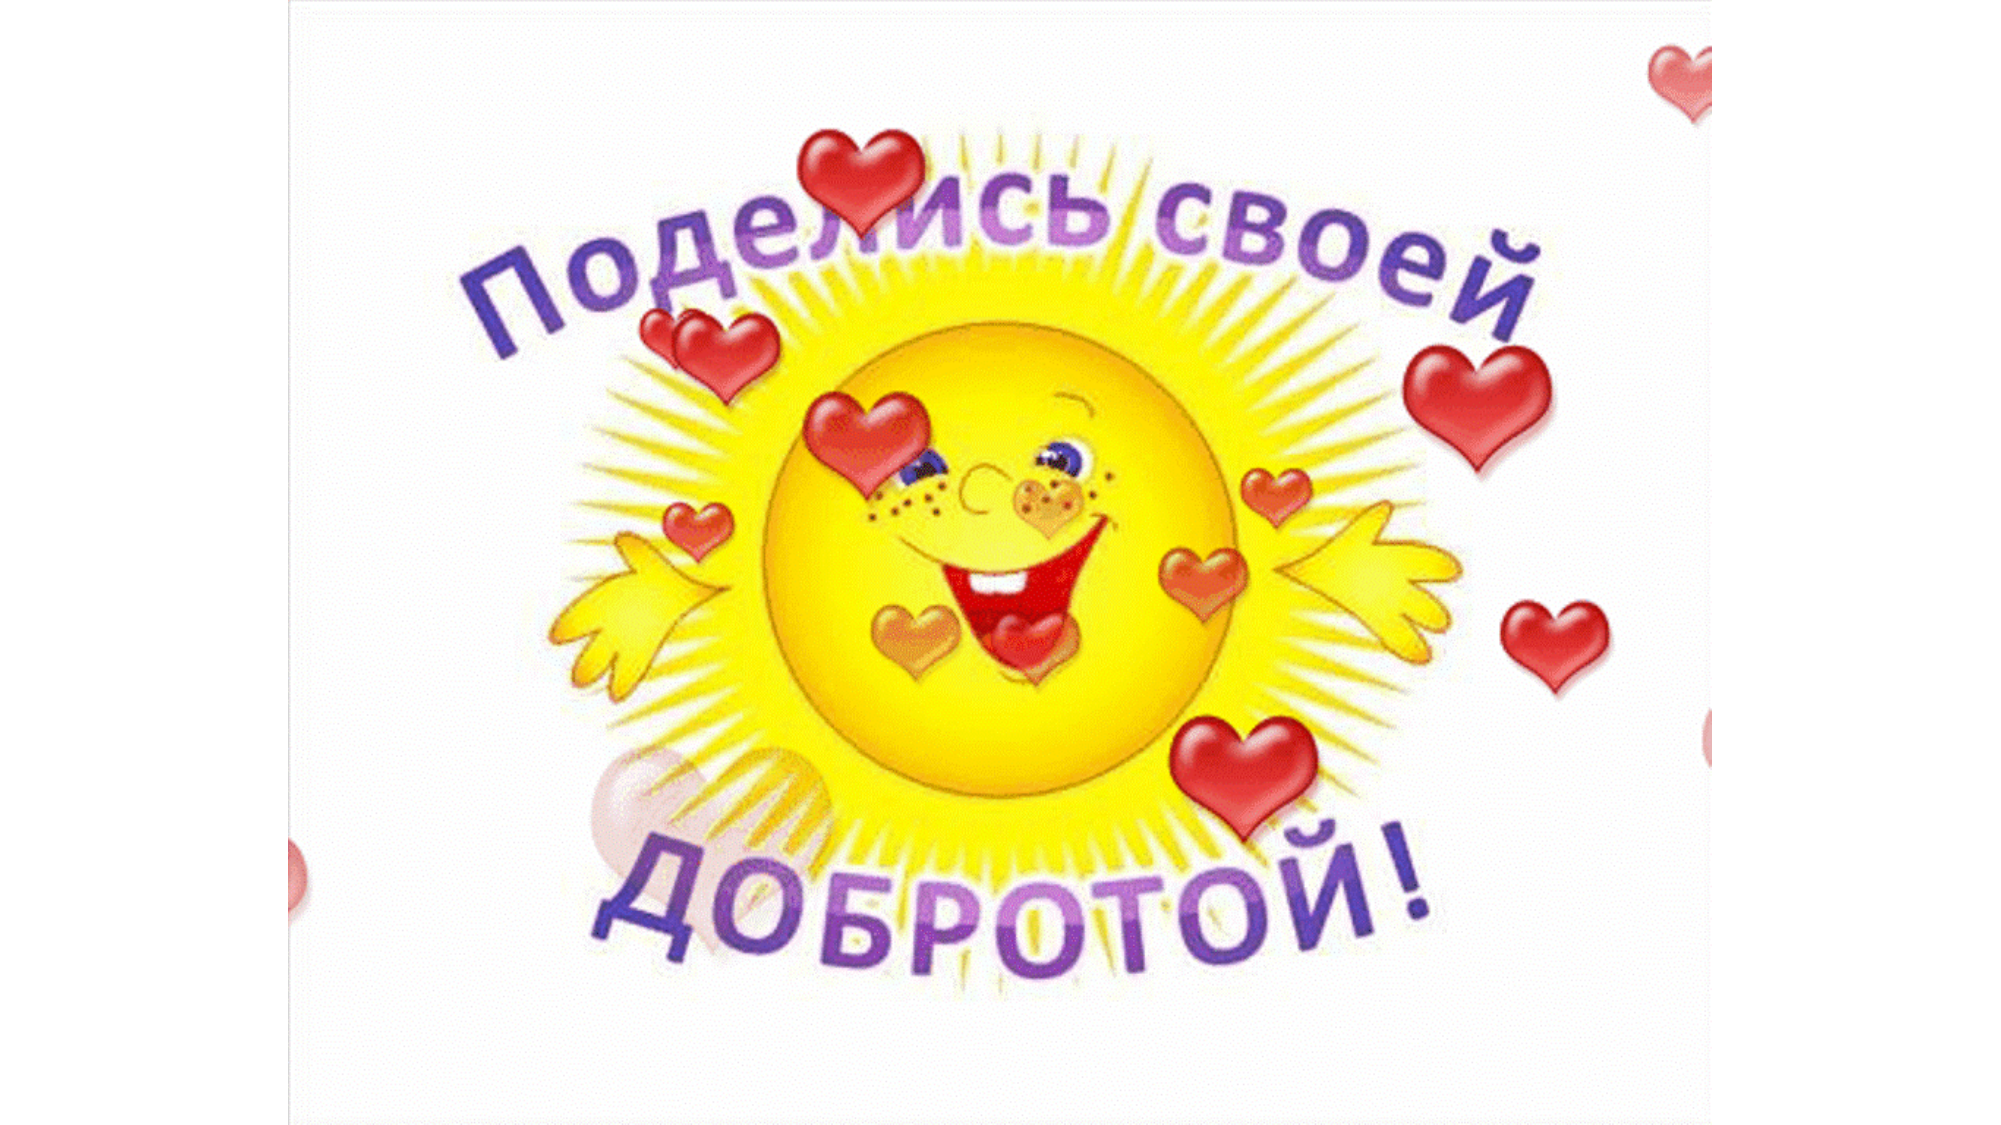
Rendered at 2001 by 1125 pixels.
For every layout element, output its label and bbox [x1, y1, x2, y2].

picture [287, 0, 1712, 1125]
